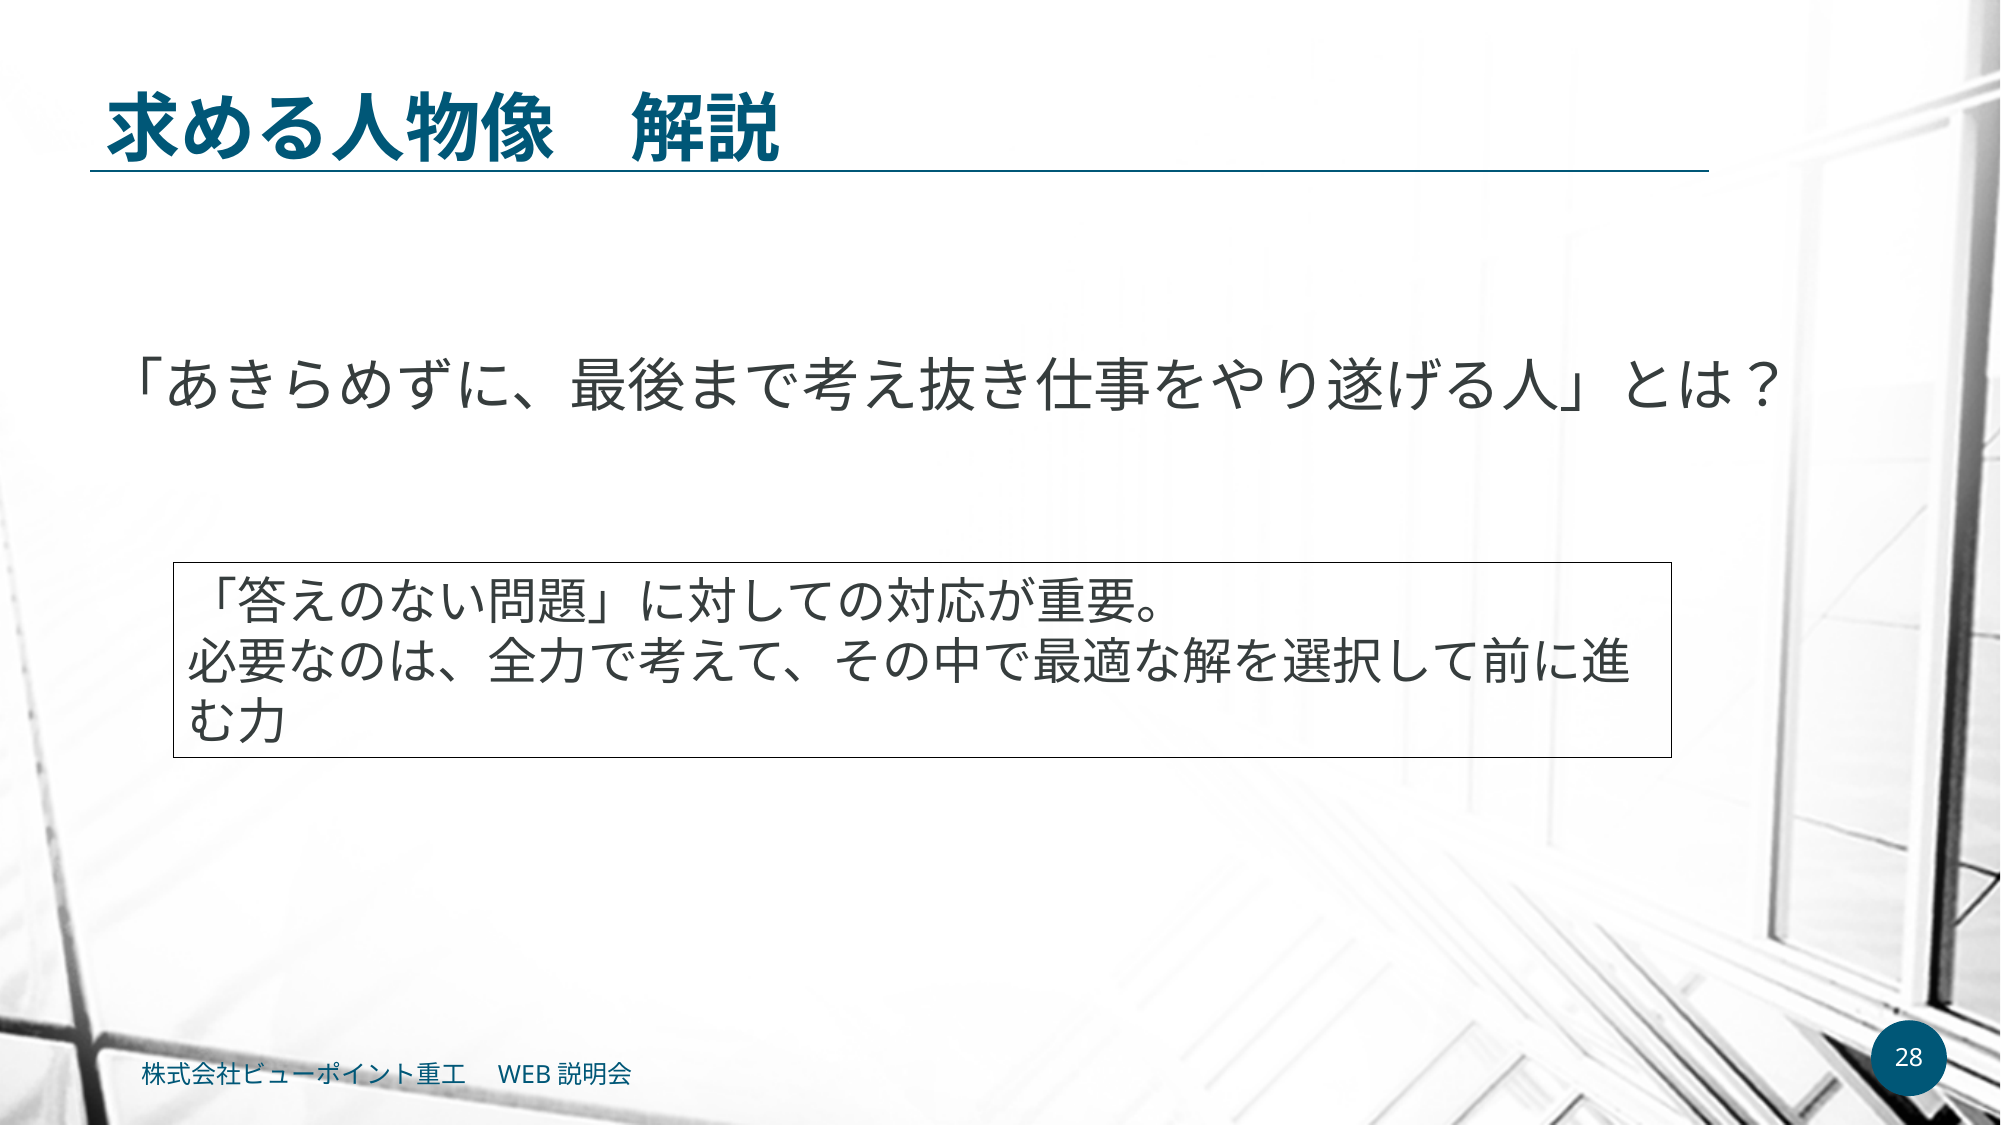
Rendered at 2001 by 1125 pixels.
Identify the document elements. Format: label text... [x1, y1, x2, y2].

picture [0, 0, 2001, 1125]
text_box 「あきらめずに、最後まで考え抜き仕事をやり遂げる人」とは？ [90, 340, 1844, 496]
title 求める人物像 解説 [90, 90, 1709, 178]
text_box 「答えのない問題」に対しての対応が重要。 必要なのは、全力で考えて、その中で最適な解を選択して前に進む力 [173, 562, 1672, 758]
